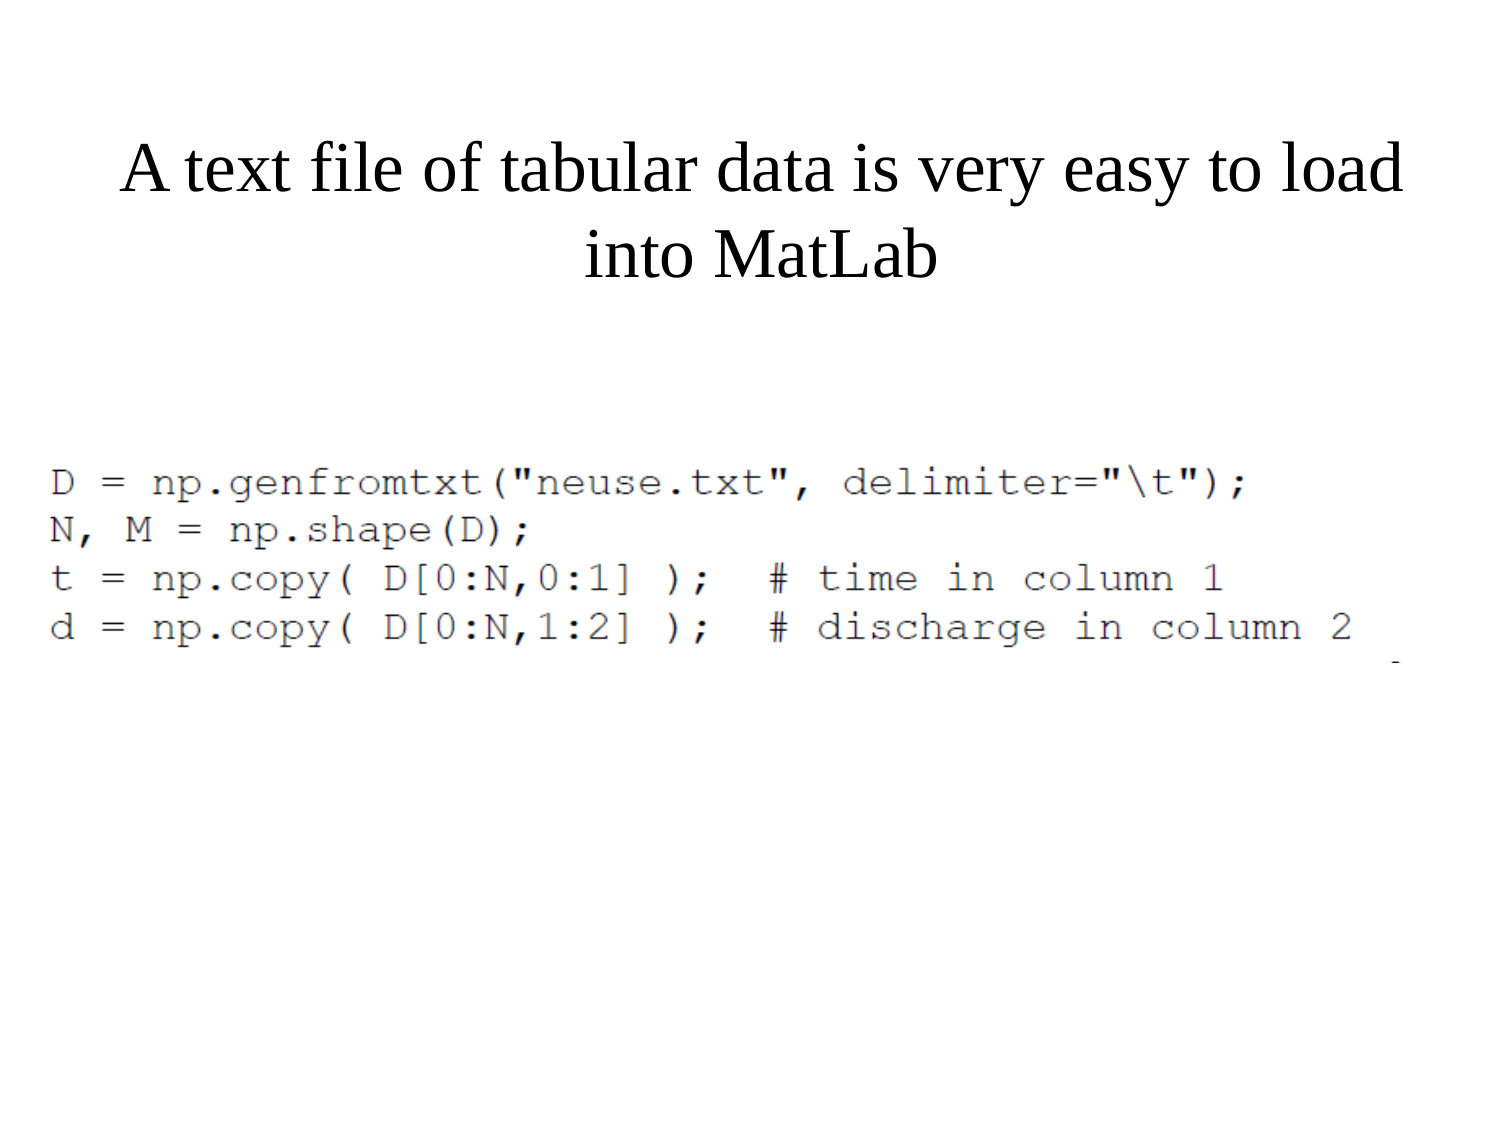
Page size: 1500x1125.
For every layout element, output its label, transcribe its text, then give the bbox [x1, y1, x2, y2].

picture [4, 437, 1430, 663]
title A text file of tabular data is very easy to load into MatLab [87, 112, 1438, 300]
